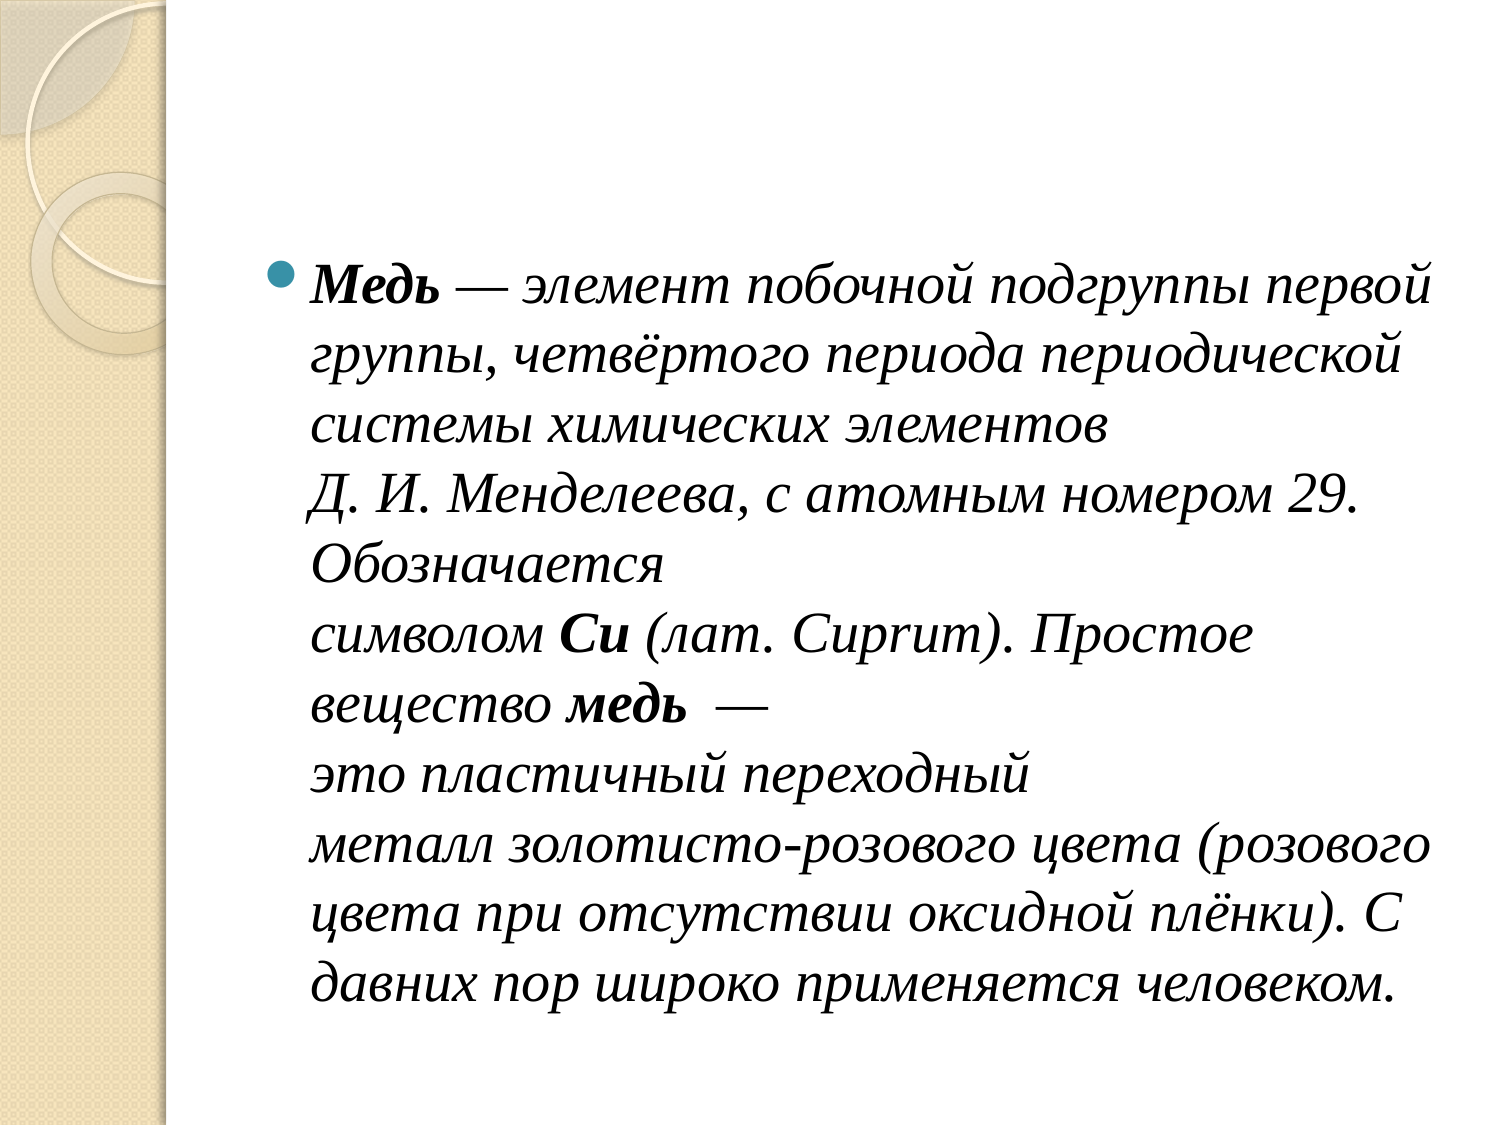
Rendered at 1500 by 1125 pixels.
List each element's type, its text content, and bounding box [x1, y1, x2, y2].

list Медь — элемент побочной подгруппы первой группы, четвёртого периода периодической системы химических элементов Д. И. Менделеева, с атомным номером 29. Обозначается символом Cu (лат. Cuprum). Простое вещество медь —это пластичный переходный металл золотисто-розового цвета (розового цвета при отсутствии оксидной плёнки). C давних пор широко применяется человеком. [235, 237, 1466, 1025]
